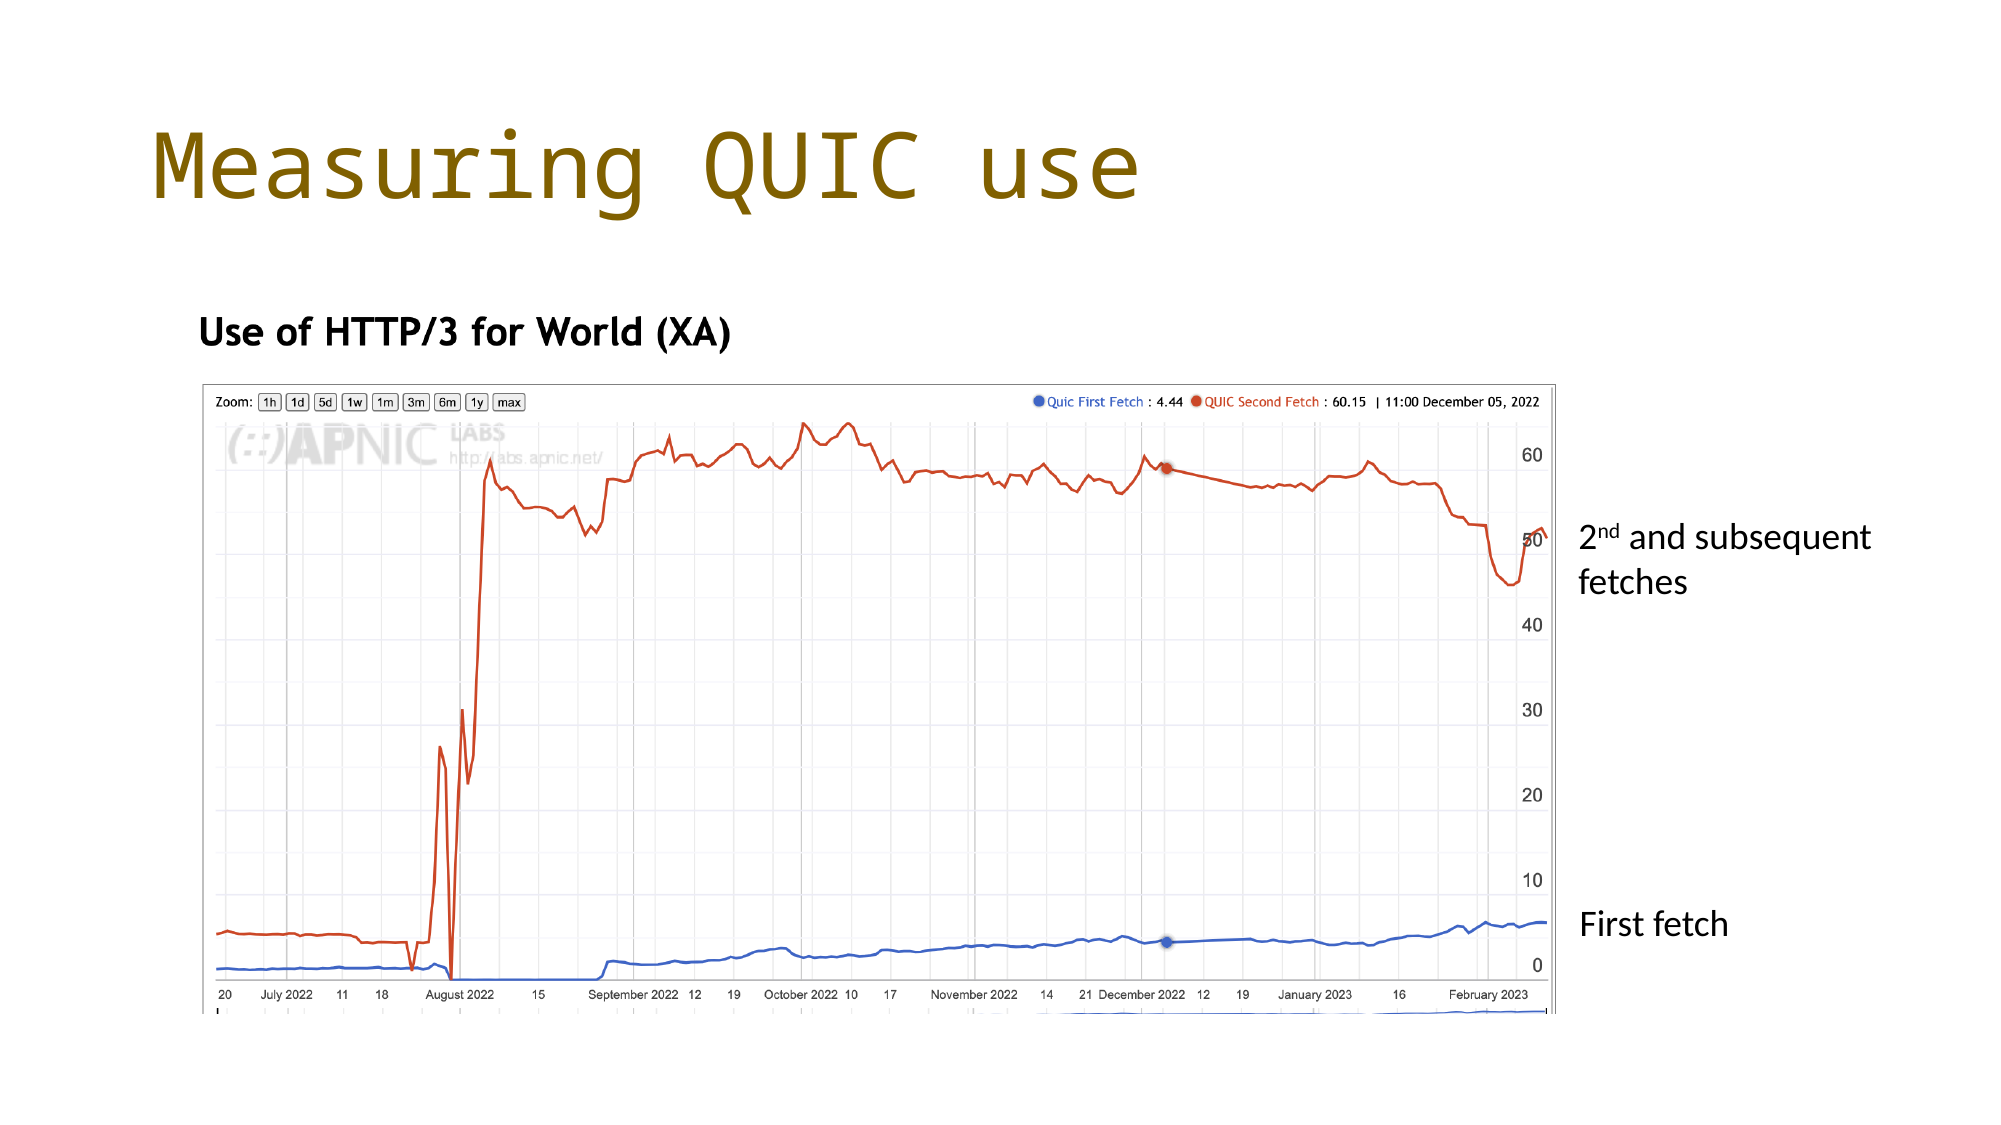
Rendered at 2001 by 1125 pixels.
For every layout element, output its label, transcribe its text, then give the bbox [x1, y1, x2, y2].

text_box 2nd and subsequent fetches [1564, 504, 1894, 610]
title Measuring QUIC use [137, 59, 1863, 278]
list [191, 299, 1564, 1014]
text_box First fetch [1564, 891, 1745, 952]
